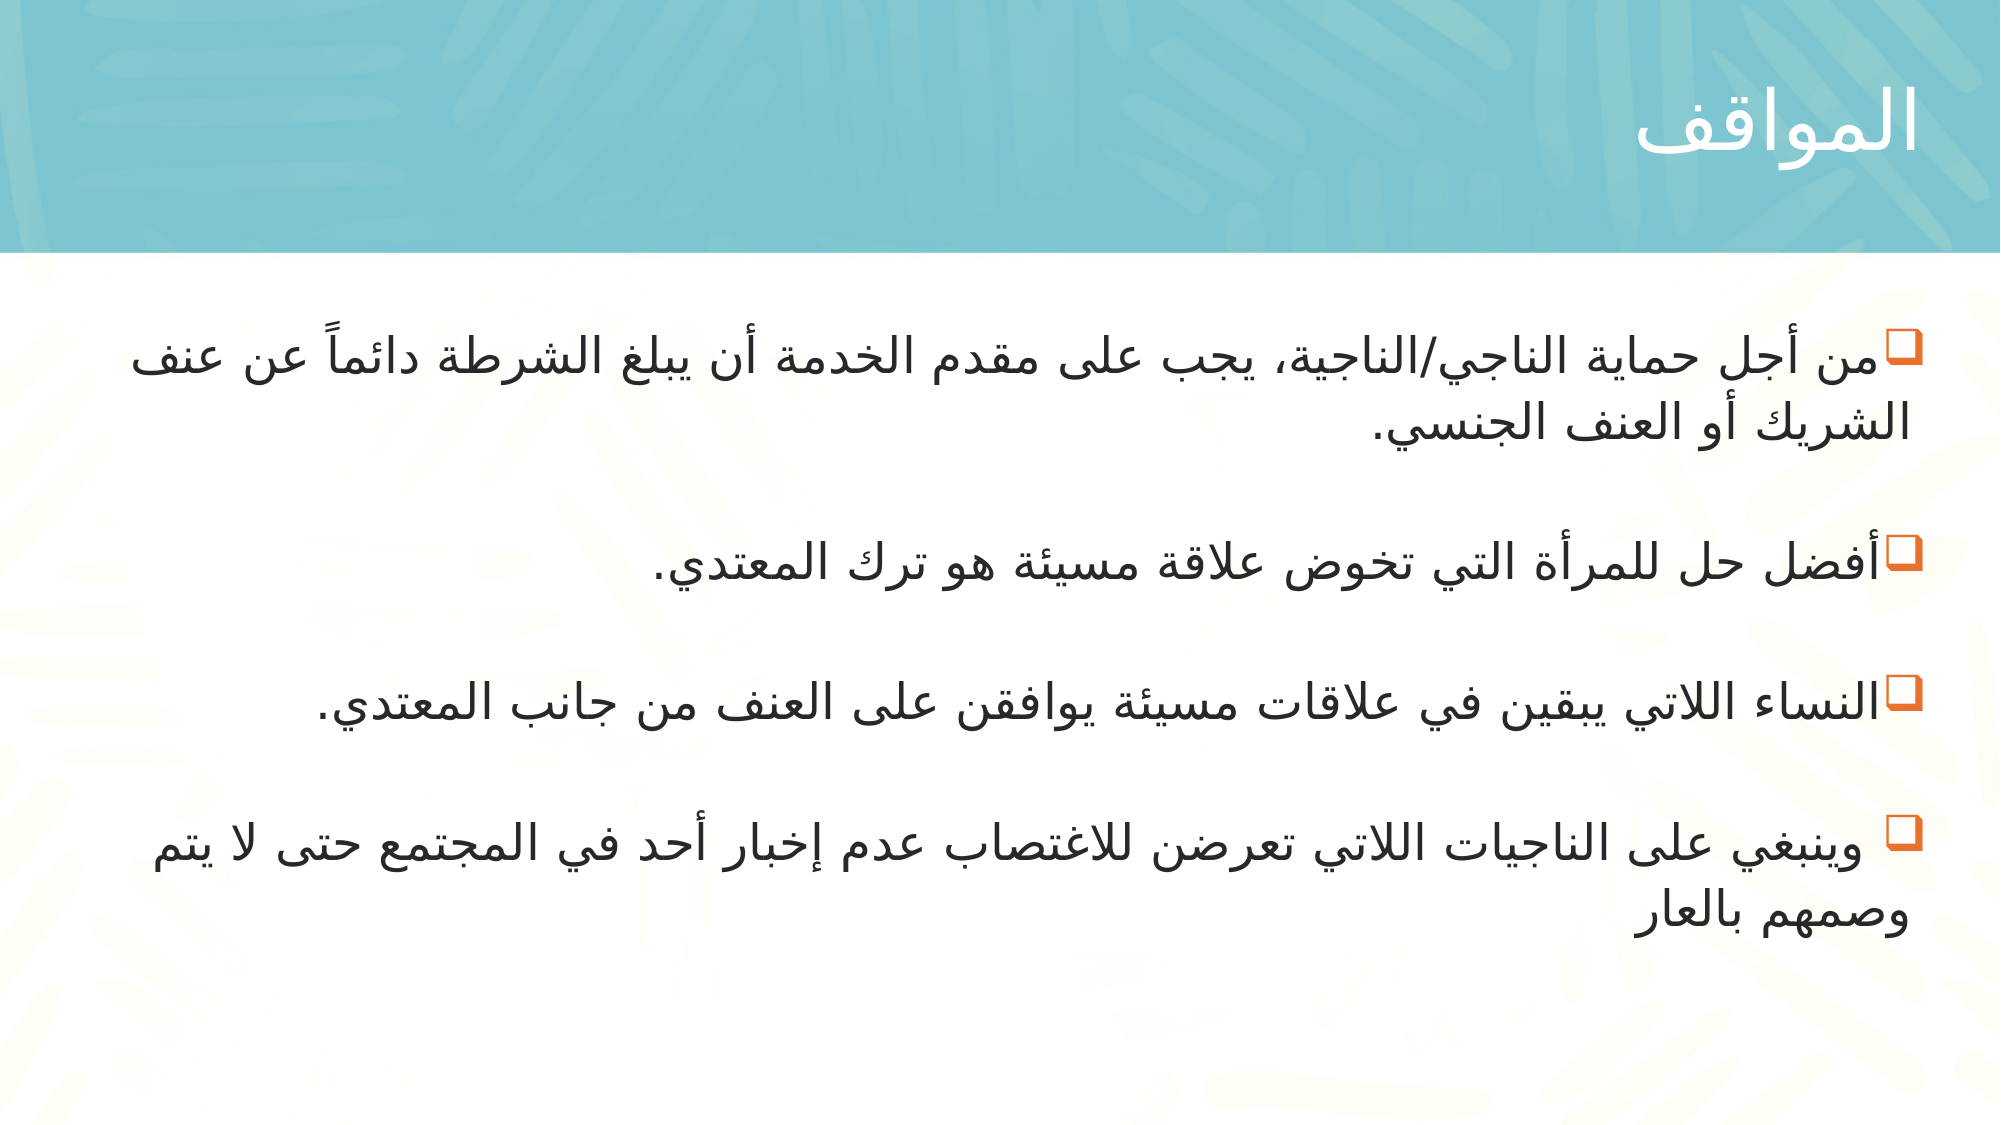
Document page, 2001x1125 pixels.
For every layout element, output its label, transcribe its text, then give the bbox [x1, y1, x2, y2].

title المواقف [61, 33, 1938, 220]
picture [0, 0, 2000, 1125]
list من أجل حماية الناجي/الناجية، يجب على مقدم الخدمة أن يبلغ الشرطة دائماً عن عنف الشريك أو العنف الجنسي. أفضل حل للمرأة التي تخوض علاقة مسيئة هو ترك المعتدي. النساء اللاتي يبقين في علاقات مسيئة يوافقن على العنف من جانب المعتدي. وينبغي على الناجيات اللاتي تعرضن للاغتصاب عدم إخبار أحد في المجتمع حتى لا يتم وصمهم بالعار [84, 309, 1935, 970]
